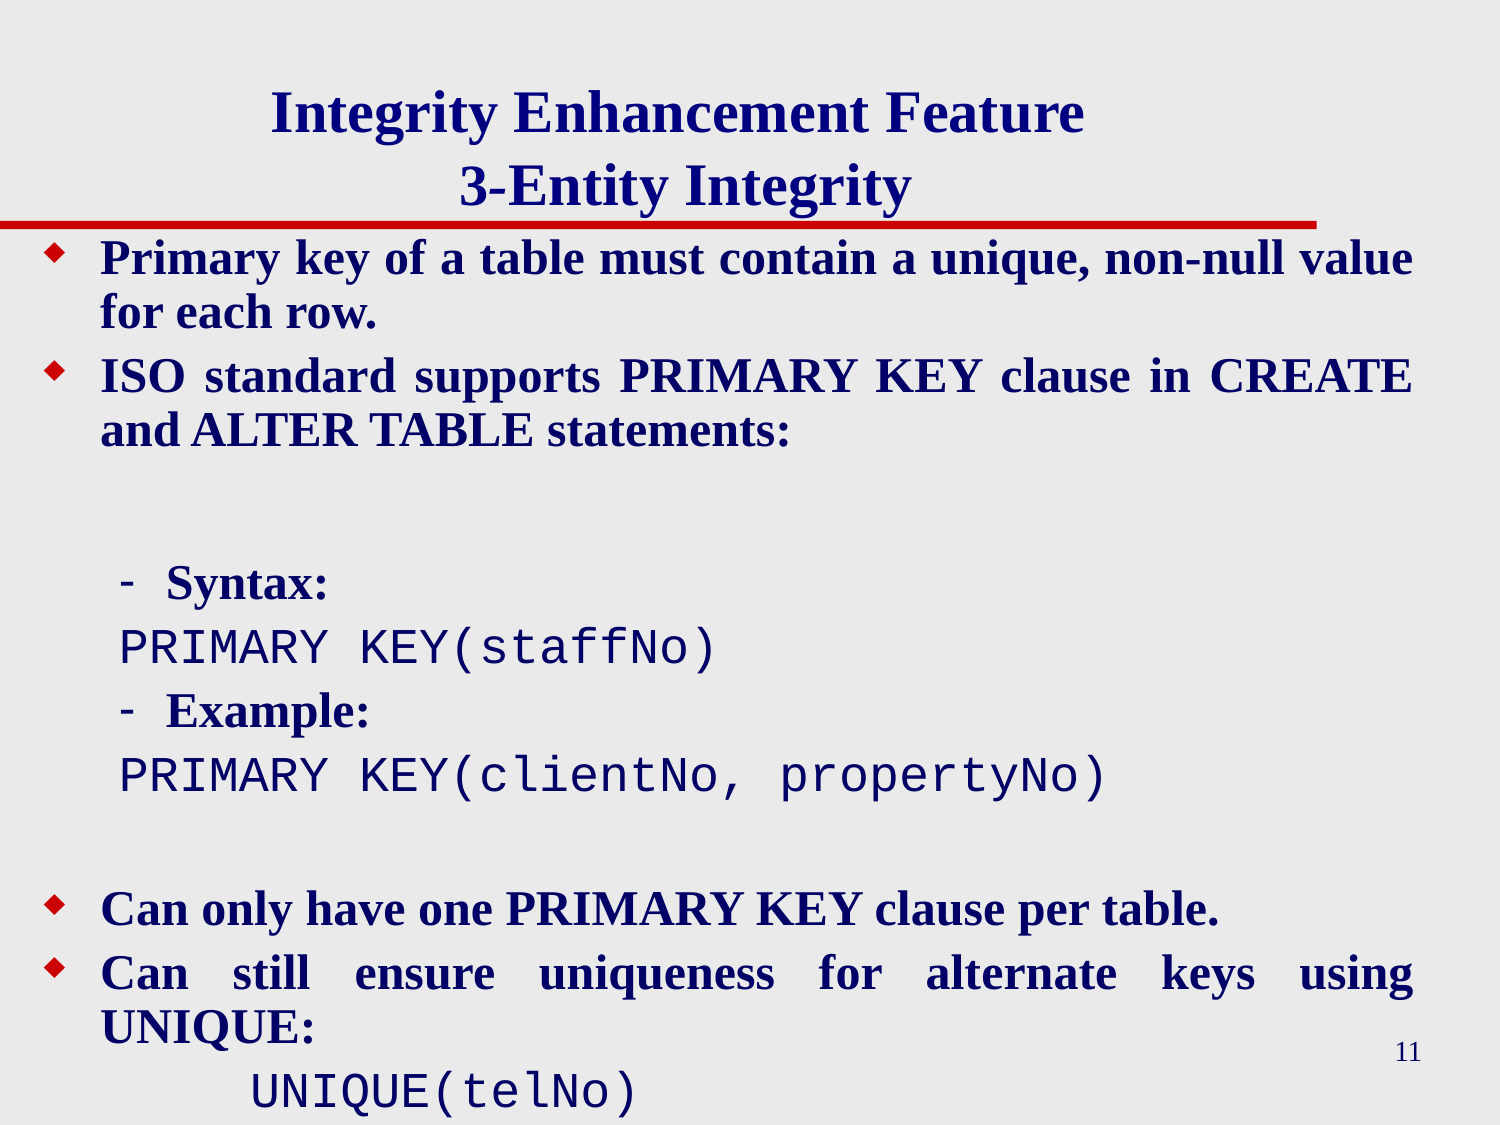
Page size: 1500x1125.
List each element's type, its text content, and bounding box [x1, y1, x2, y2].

slide_number 11 [1124, 1012, 1438, 1088]
list Primary key of a table must contain a unique, non-null value for each row. ISO standard supports PRIMARY KEY clause in CREATE and ALTER TABLE statements: Syntax: PRIMARY KEY(staffNo) Example: PRIMARY KEY(clientNo, propertyNo) Can only have one PRIMARY KEY clause per table. Can still ensure uniqueness for alternate keys using UNIQUE: UNIQUE(telNo) pno VARCHAR(5) NOT NULL UNIQUE; [28, 223, 1430, 973]
title Integrity Enhancement Feature 3-Entity Integrity [34, 43, 1338, 223]
